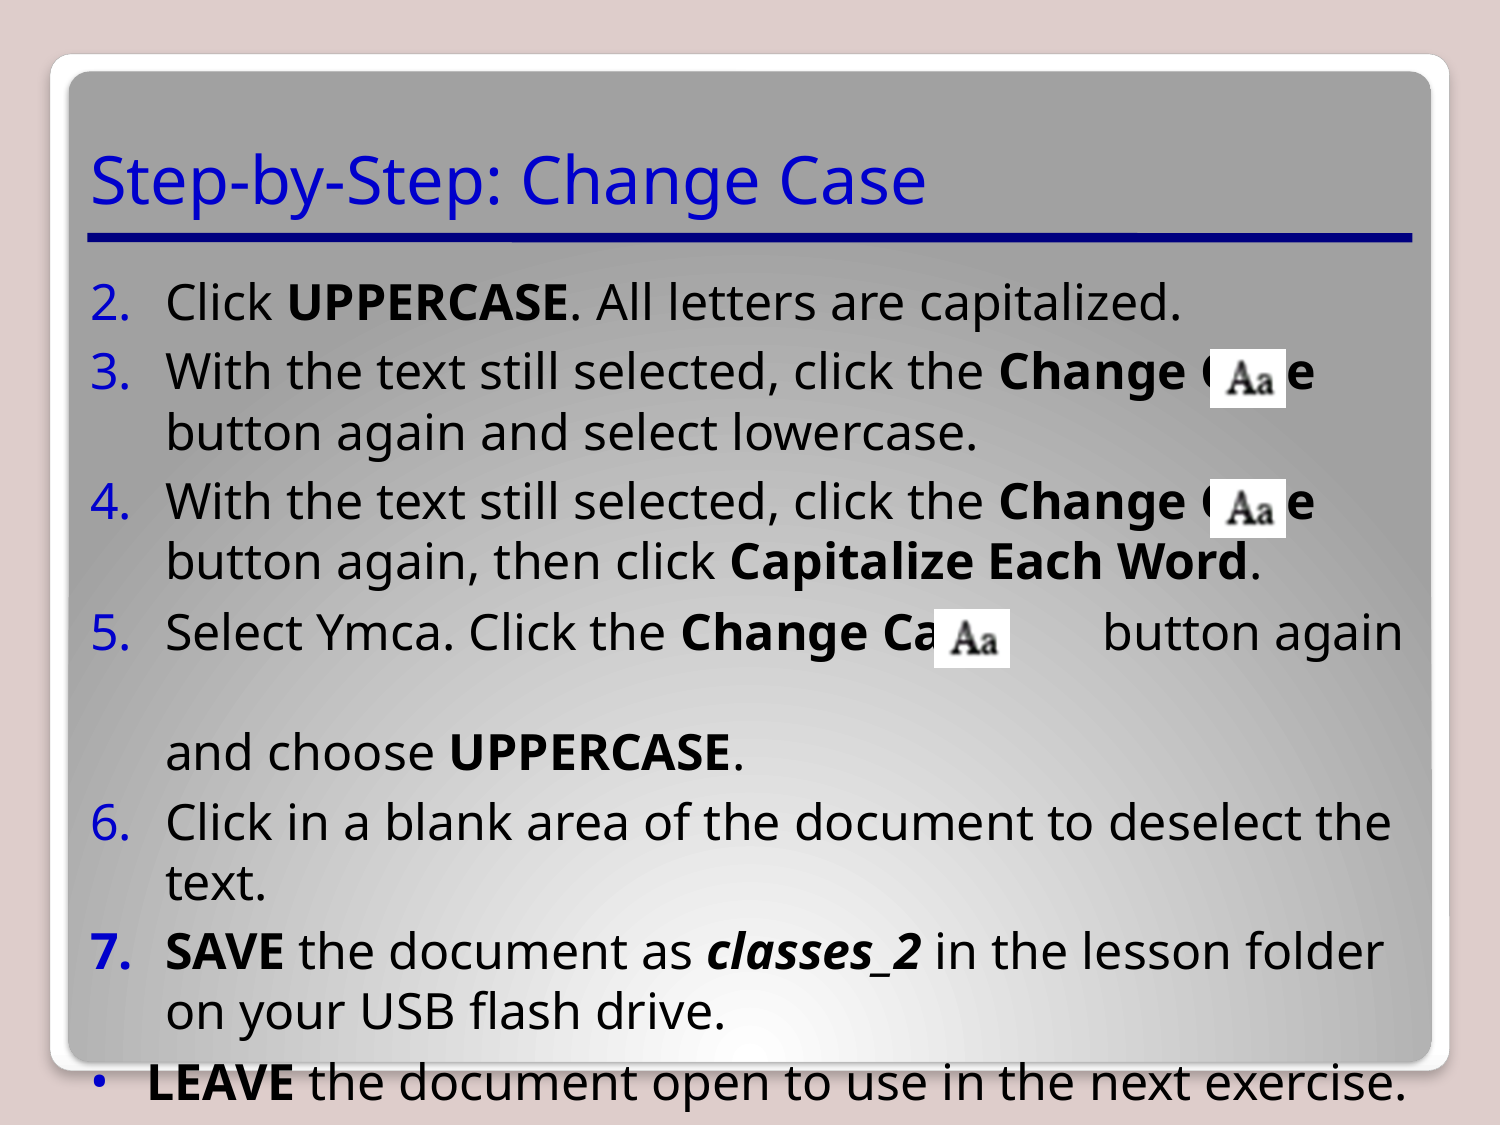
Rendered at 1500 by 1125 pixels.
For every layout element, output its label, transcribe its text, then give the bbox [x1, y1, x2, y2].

picture [1210, 349, 1287, 408]
picture [1210, 479, 1287, 538]
title Step-by-Step: Change Case [74, 74, 1426, 226]
picture [934, 609, 1011, 668]
list Click UPPERCASE. All letters are capitalized. With the text still selected, click the Change Case button again and select lowercase. With the text still selected, click the Change Case button again, then click Capitalize Each Word. Select Ymca. Click the Change Case button again and choose UPPERCASE. Click in a blank area of the document to deselect the text. SAVE the document as classes_2 in the lesson folder on your USB flash drive. LEAVE the document open to use in the next exercise. [74, 262, 1426, 1063]
